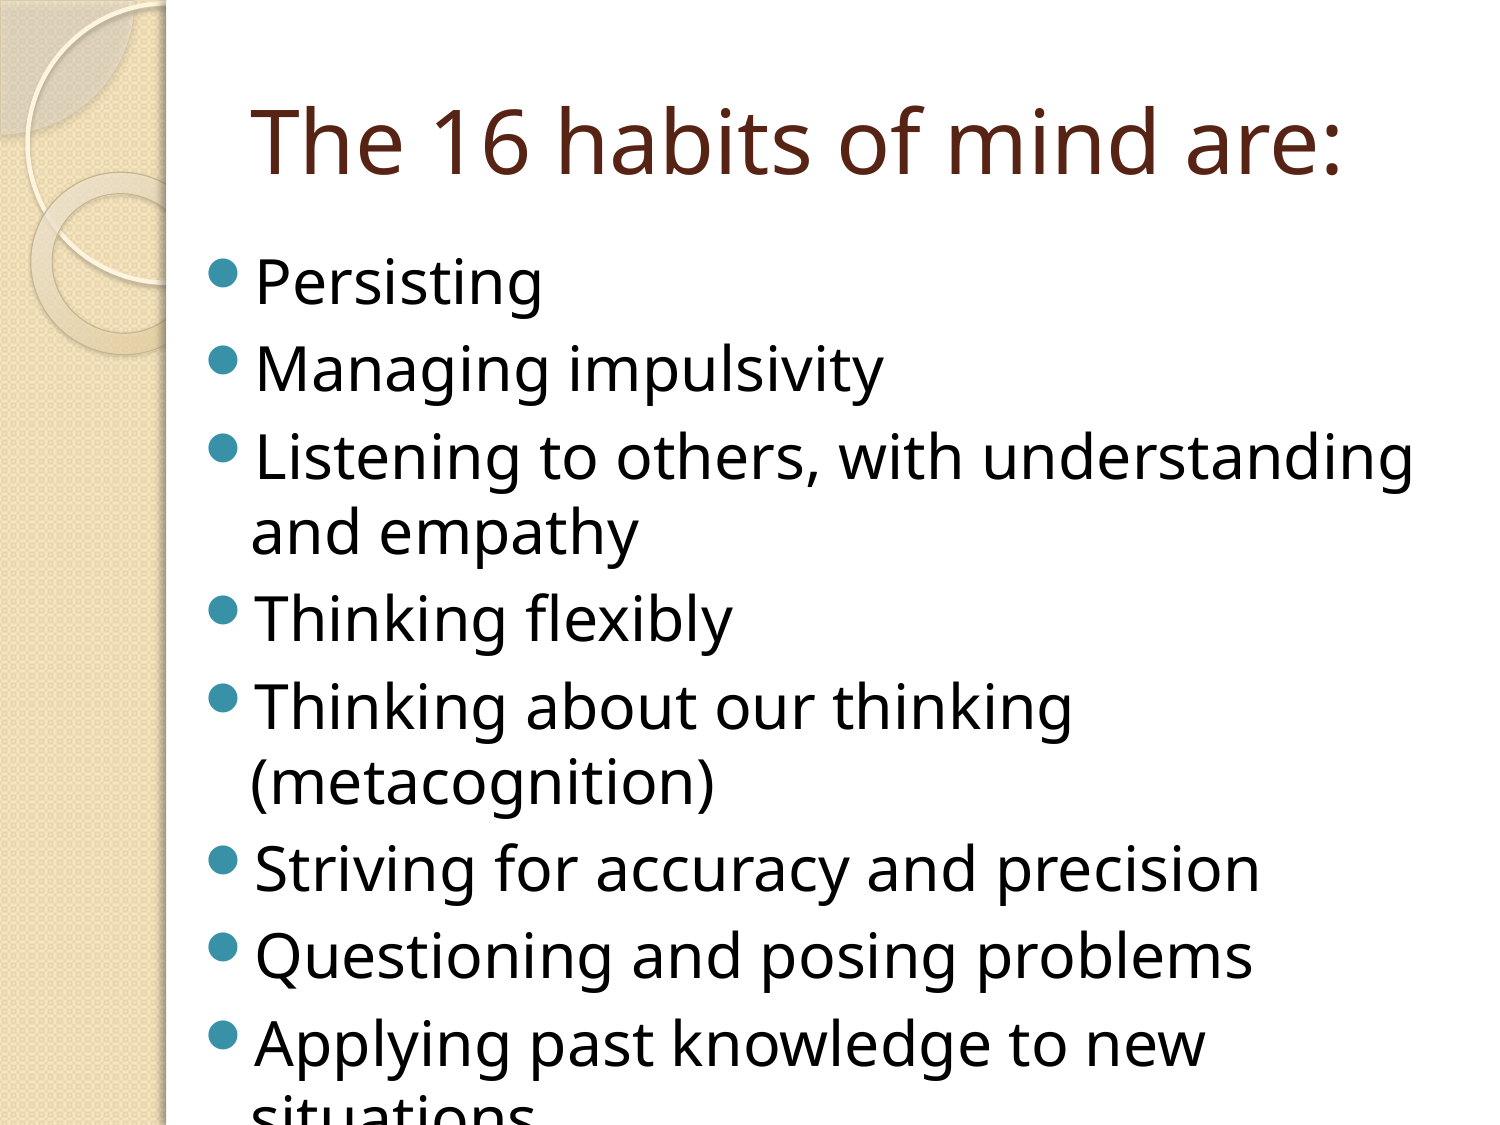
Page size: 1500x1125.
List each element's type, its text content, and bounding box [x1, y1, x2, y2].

list Persisting Managing impulsivity Listening to others, with understanding and empathy Thinking flexibly Thinking about our thinking (metacognition) Striving for accuracy and precision Questioning and posing problems Applying past knowledge to new situations [175, 234, 1466, 1036]
title The 16 habits of mind are: [235, 45, 1466, 233]
